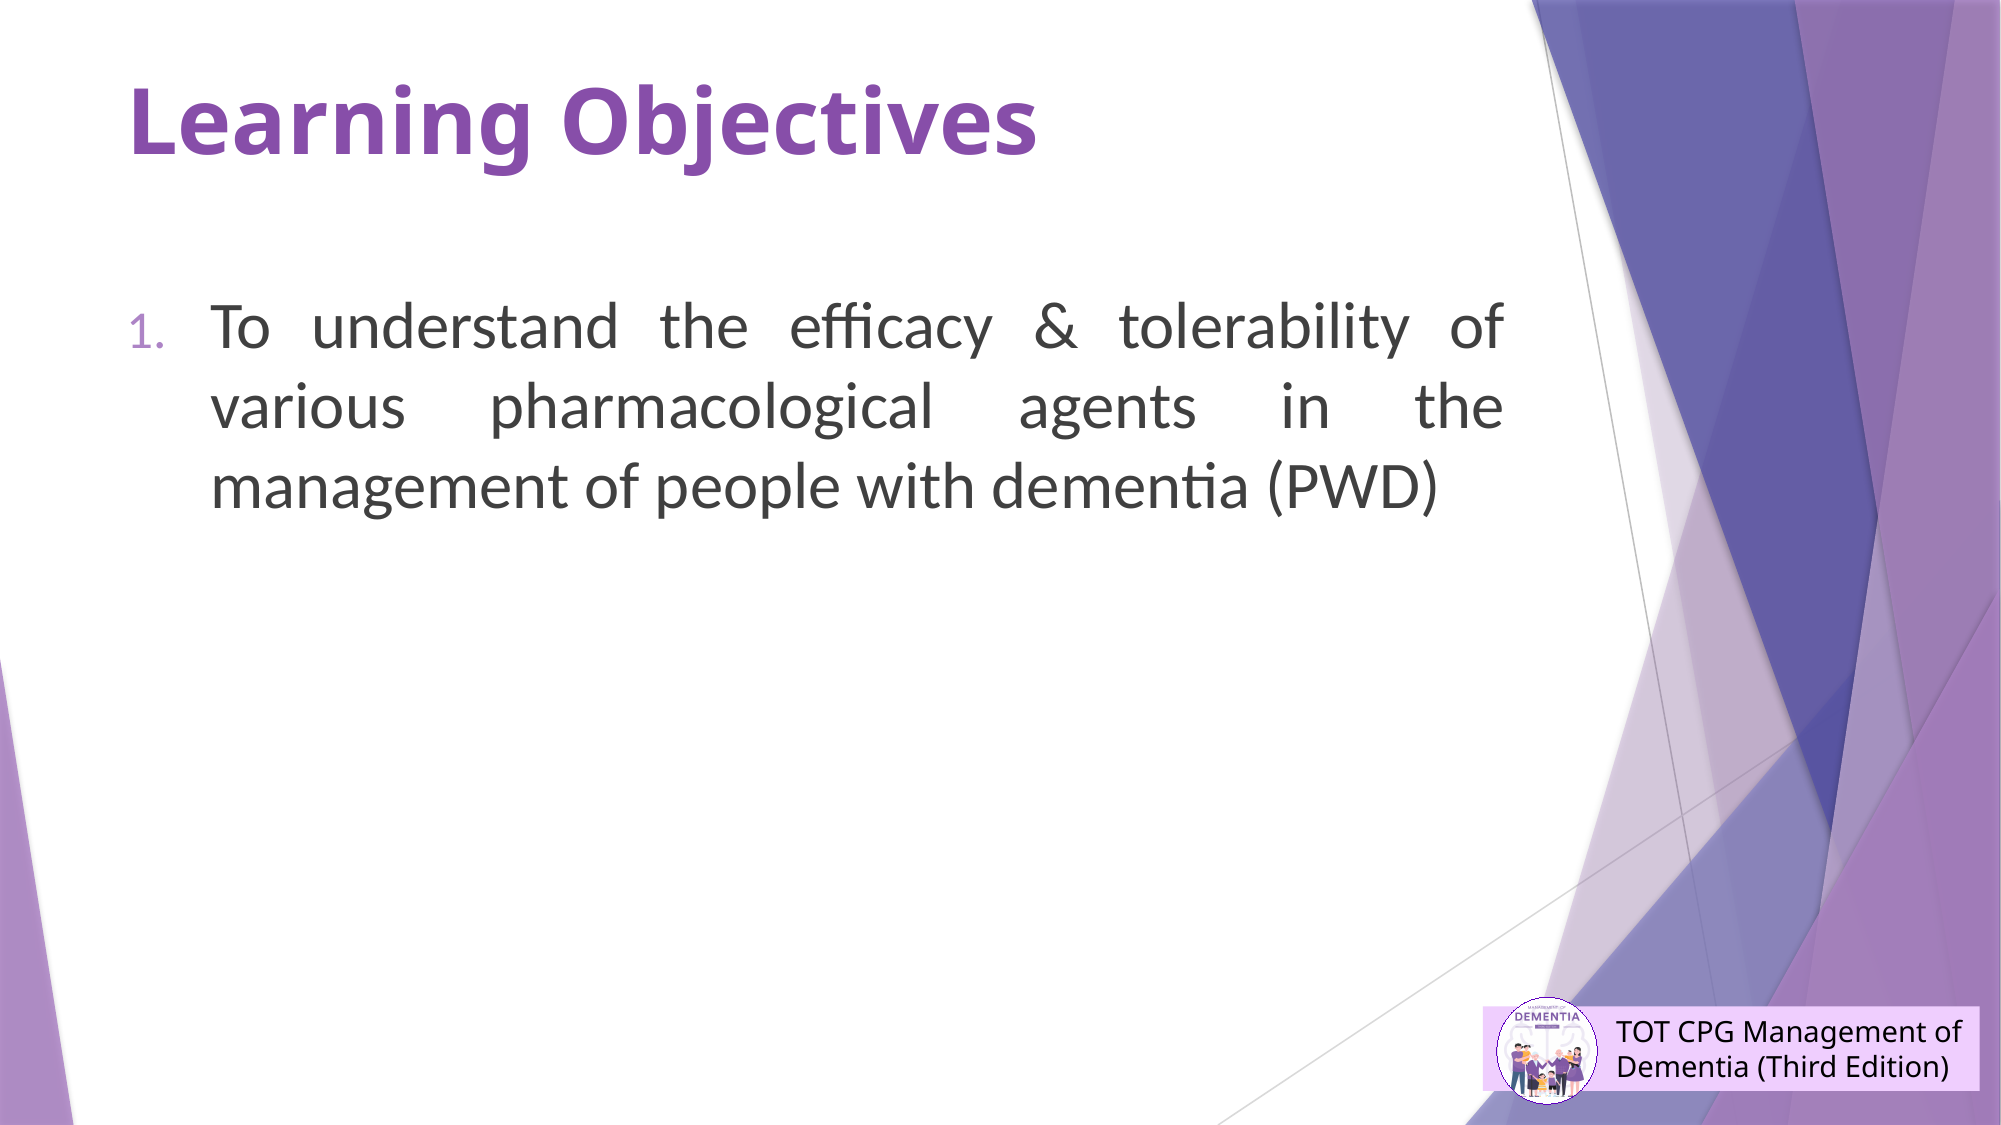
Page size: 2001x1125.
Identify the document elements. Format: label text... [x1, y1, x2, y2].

list To understand the efficacy & tolerability of various pharmacological agents in the management of people with dementia (PWD) [111, 273, 1522, 911]
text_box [1482, 996, 1981, 1105]
title Learning Objectives [111, 55, 1522, 265]
